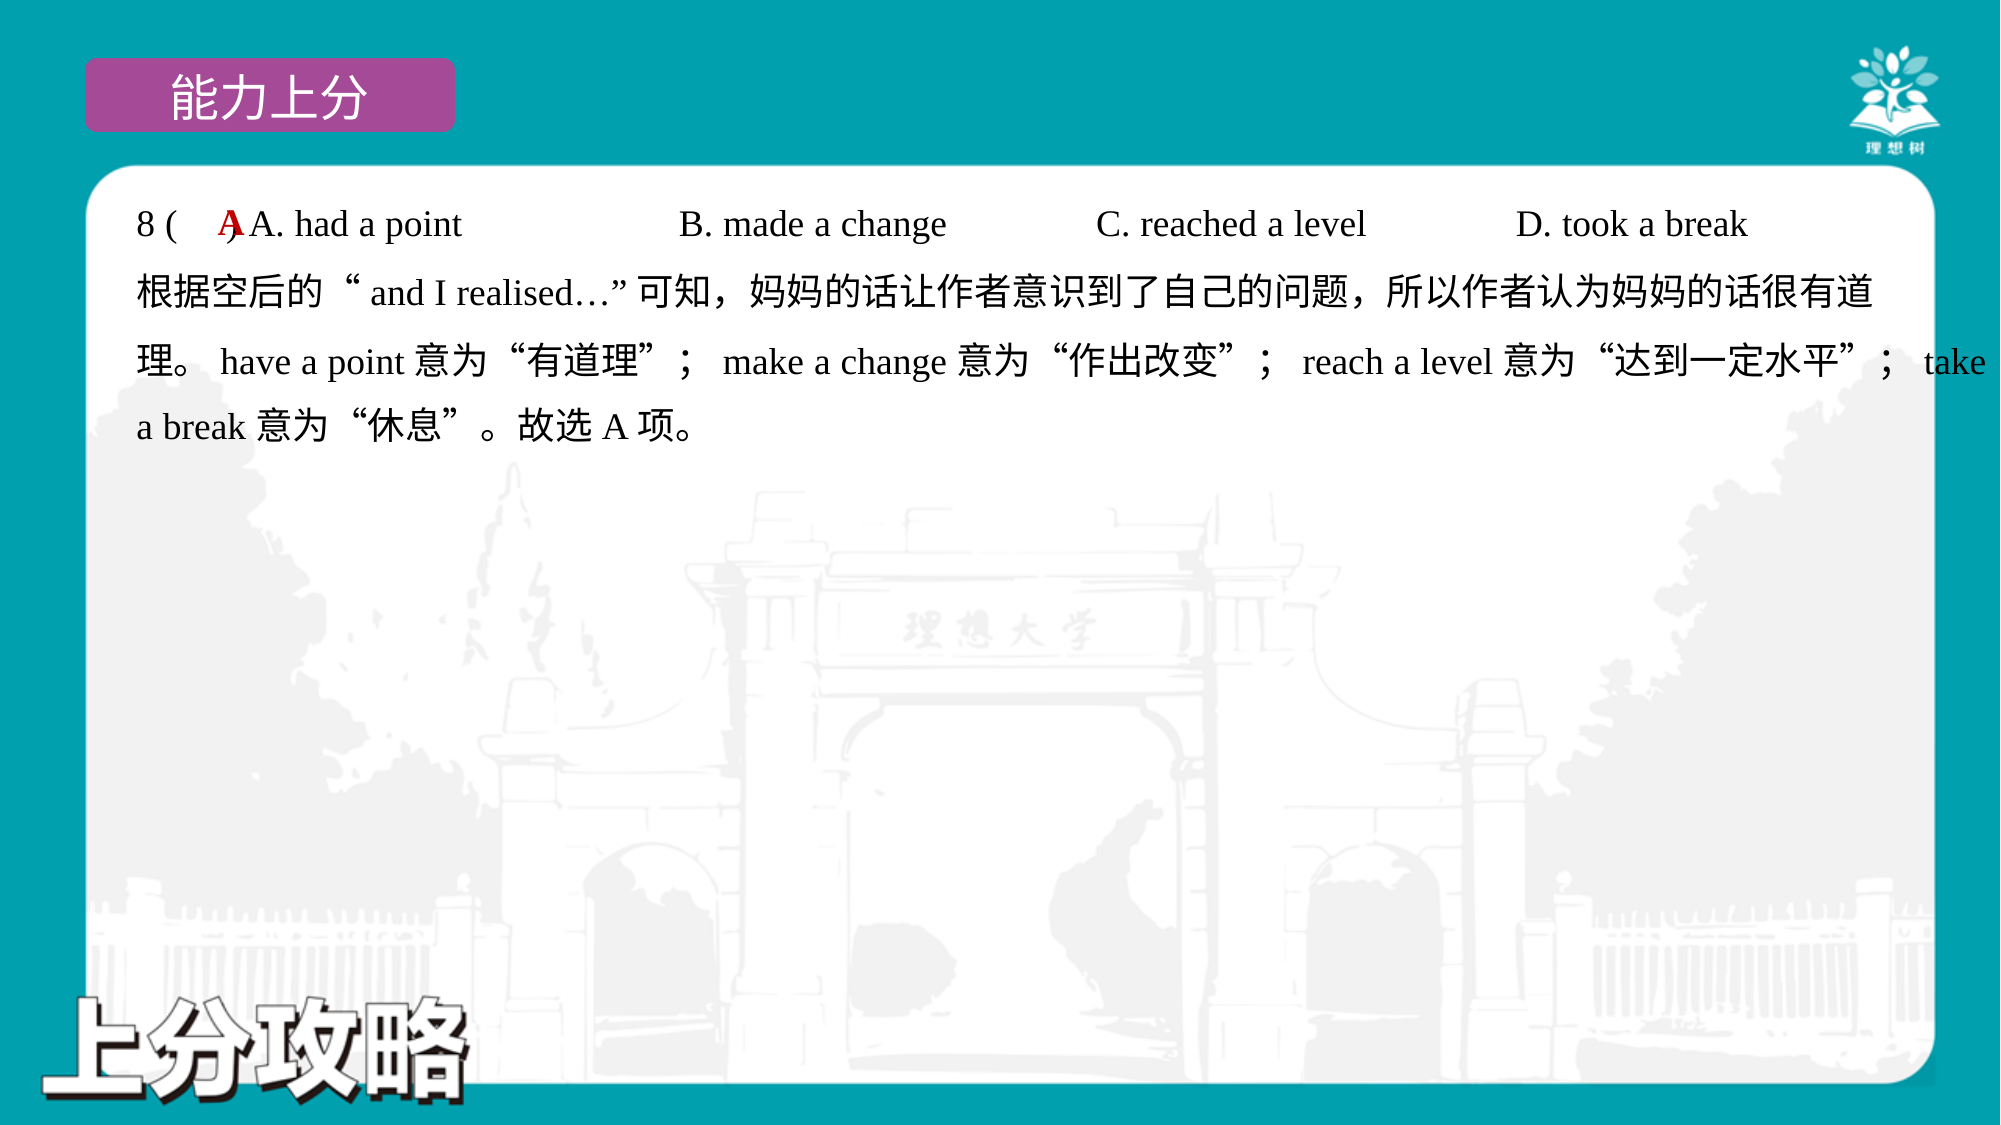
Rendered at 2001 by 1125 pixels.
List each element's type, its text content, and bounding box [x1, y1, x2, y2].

text_box A [204, 176, 259, 236]
text_box 8 ( ) A. had a point B. made a change C. reached a level D. took a break [136, 176, 1865, 237]
picture [0, 0, 2000, 1125]
text_box 根据空后的“and I realised…”可知，妈妈的话让作者意识到了自己的问题，所以作者认为妈妈的话很有道 理。have a point意为“有道理”；make a change意为“作出改变”；reach a level意为“达到一定水平”；take a break意为“休息”。故选A项。 [136, 244, 1865, 440]
